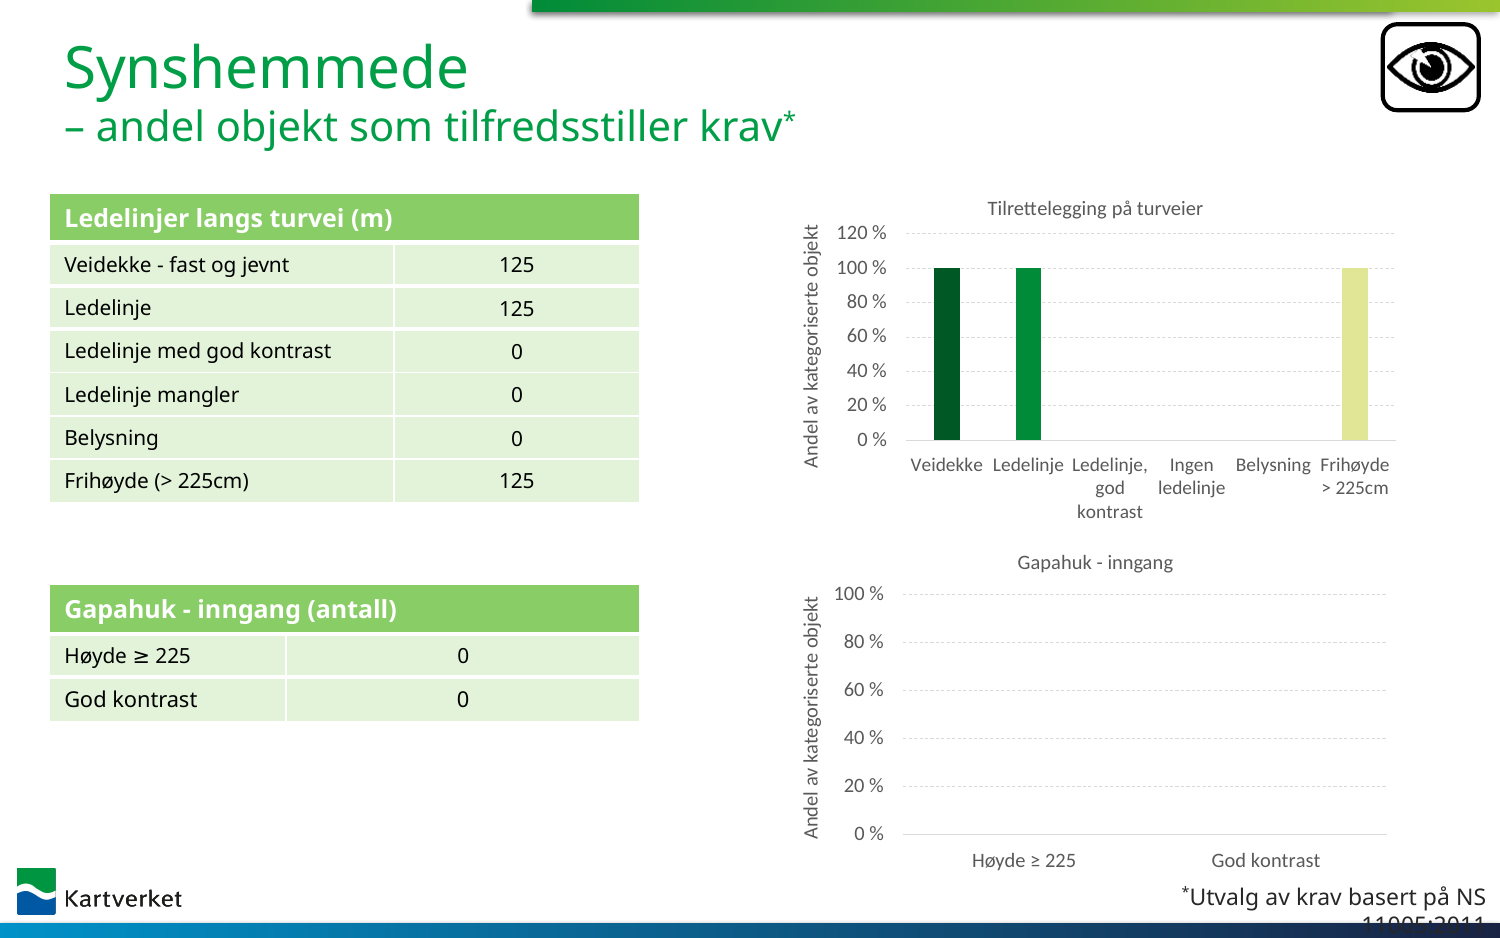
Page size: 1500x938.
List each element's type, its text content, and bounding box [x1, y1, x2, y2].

table_cell 0 [395, 417, 639, 458]
table_cell 125 [395, 245, 639, 284]
table_cell 0 [395, 373, 639, 415]
table_cell 125 [395, 288, 639, 327]
table_cell 0 [287, 679, 639, 721]
table_cell Ledelinje med god kontrast [50, 331, 393, 372]
table_cell Ledelinje [50, 288, 393, 327]
table_cell God kontrast [50, 679, 285, 721]
table_header Gapahuk - inngang (antall) [50, 585, 639, 632]
picture [791, 541, 1400, 880]
table_header Ledelinjer langs turvei (m) [50, 194, 639, 240]
table_cell Ledelinje mangler [50, 373, 393, 415]
text_box Synshemmede – andel objekt som tilfredsstiller krav* [49, 24, 1431, 158]
table_cell 0 [287, 636, 639, 675]
table_cell Veidekke - fast og jevnt [50, 245, 393, 284]
text_box *Utvalg av krav basert på NS 11005:2011 [1068, 873, 1500, 938]
table_cell Frihøyde (> 225cm) [50, 460, 393, 502]
table_cell Høyde ≥ 225 [50, 636, 285, 675]
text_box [1382, 24, 1480, 111]
table_cell 0 [395, 331, 639, 372]
table_cell Belysning [50, 417, 393, 458]
table_cell 125 [395, 460, 639, 502]
picture [791, 187, 1400, 526]
